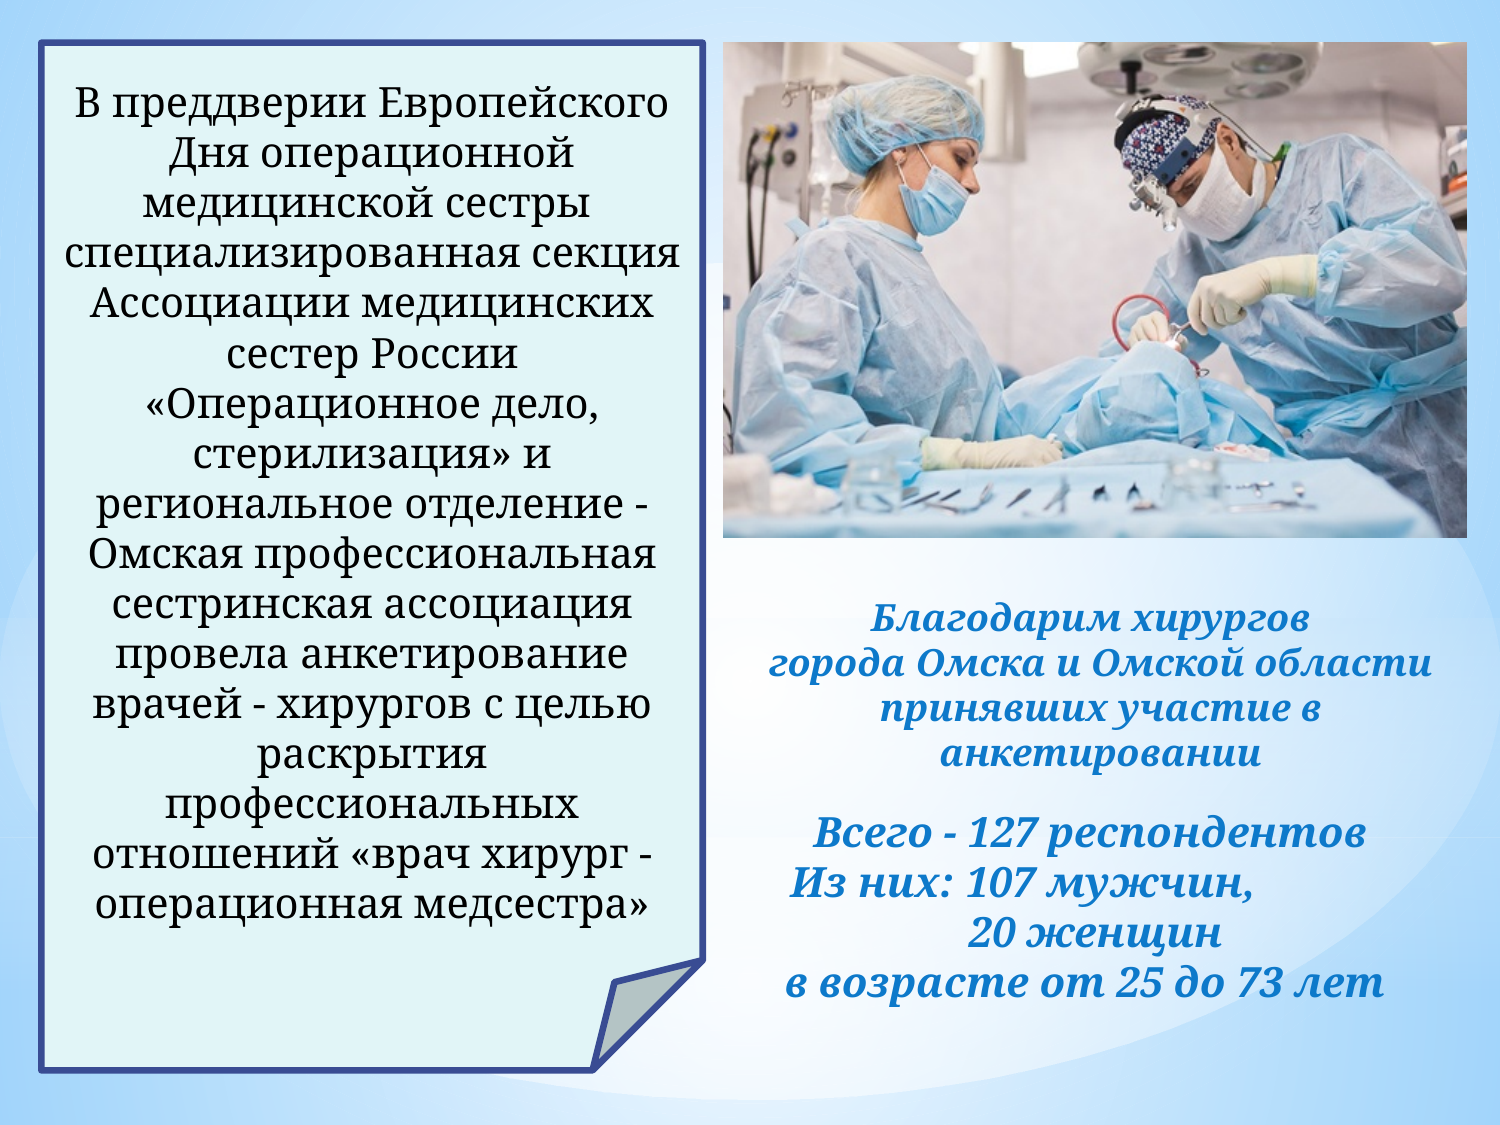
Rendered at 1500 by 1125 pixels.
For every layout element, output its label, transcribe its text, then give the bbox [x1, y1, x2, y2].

picture [723, 42, 1467, 538]
text_box Всего - 127 респондентов Из них: 107 мужчин, 20 женщин в возрасте от 25 до 73 лет [673, 798, 1500, 1014]
text_box Благодарим хирургов города Омска и Омской области принявших участие в анкетировании [730, 586, 1471, 781]
text_box В преддверии Европейского Дня операционной медицинской сестры специализированная секция Ассоциации медицинских сестер России «Операционное дело, стерилизация» и региональное отделение - Омская профессиональная сестринская ассоциация провела анкетирование врачей - хирургов с целью раскрытия профессиональных отношений «врач хирург - операционная медсестра» [38, 39, 707, 1074]
